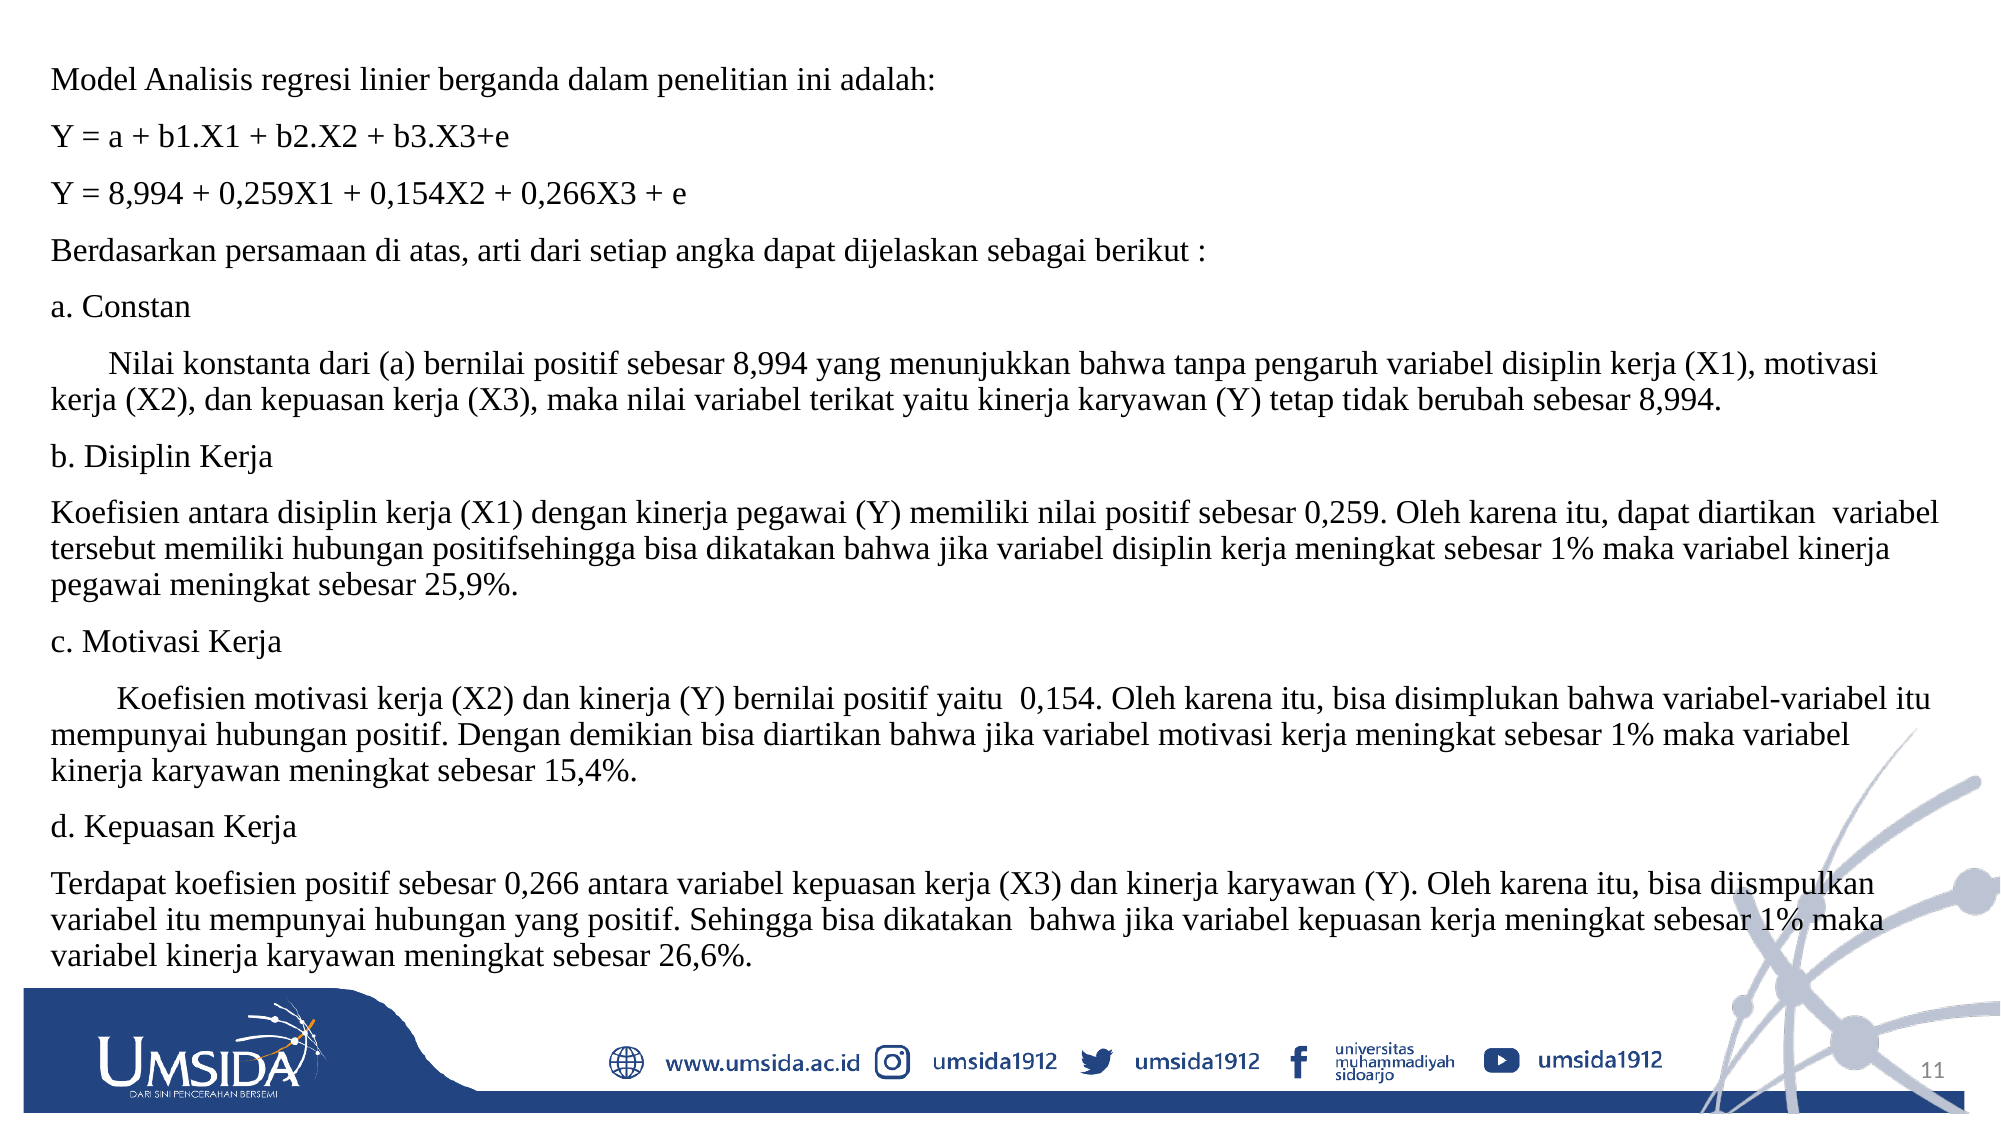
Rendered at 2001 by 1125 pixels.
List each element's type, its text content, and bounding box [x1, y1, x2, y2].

picture [23, 51, 2001, 1114]
list Model Analisis regresi linier berganda dalam penelitian ini adalah: Y = a + b1.X1 + b2.X2 + b3.X3+e Y = 8,994 + 0,259X1 + 0,154X2 + 0,266X3 + e Berdasarkan persamaan di atas, arti dari setiap angka dapat dijelaskan sebagai berikut : a. Constan Nilai konstanta dari (a) bernilai positif sebesar 8,994 yang menunjukkan bahwa tanpa pengaruh variabel disiplin kerja (X1), motivasi kerja (X2), dan kepuasan kerja (X3), maka nilai variabel terikat yaitu kinerja karyawan (Y) tetap tidak berubah sebesar 8,994. b. Disiplin Kerja Koefisien antara disiplin kerja (X1) dengan kinerja pegawai (Y) memiliki nilai positif sebesar 0,259. Oleh karena itu, dapat diartikan variabel tersebut memiliki hubungan positifsehingga bisa dikatakan bahwa jika variabel disiplin kerja meningkat sebesar 1% maka variabel kinerja pegawai meningkat sebesar 25,9%. c. Motivasi Kerja Koefisien motivasi kerja (X2) dan kinerja (Y) bernilai positif yaitu 0,154. Oleh karena itu, bisa disimplukan bahwa variabel-variabel itu mempunyai hubungan positif. Dengan demikian bisa diartikan bahwa jika variabel motivasi kerja meningkat sebesar 1% maka variabel kinerja karyawan meningkat sebesar 15,4%. d. Kepuasan Kerja Terdapat koefisien positif sebesar 0,266 antara variabel kepuasan kerja (X3) dan kinerja karyawan (Y). Oleh karena itu, bisa diismpulkan variabel itu mempunyai hubungan yang positif. Sehingga bisa dikatakan bahwa jika variabel kepuasan kerja meningkat sebesar 1% maka variabel kinerja karyawan meningkat sebesar 26,6%. [27, 54, 1969, 1039]
